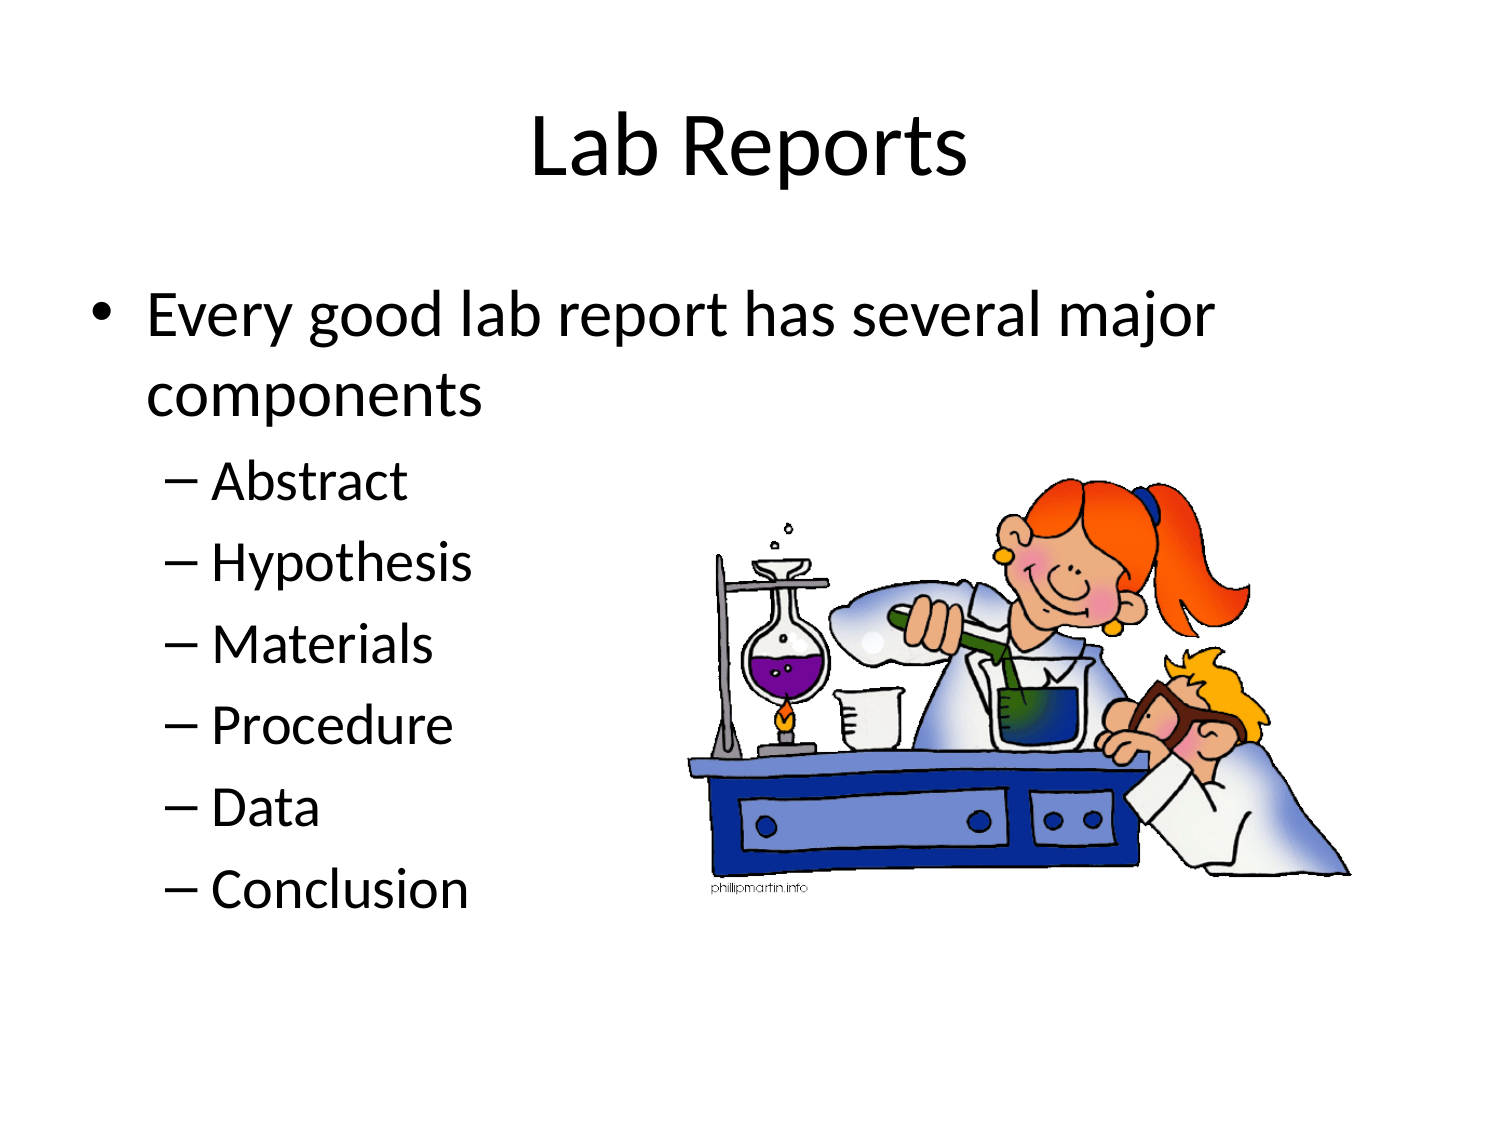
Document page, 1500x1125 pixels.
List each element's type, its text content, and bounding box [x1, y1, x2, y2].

title Lab Reports [75, 45, 1425, 233]
picture [664, 462, 1366, 901]
list Every good lab report has several major components Abstract Hypothesis Materials Procedure Data Conclusion [75, 262, 1425, 1005]
